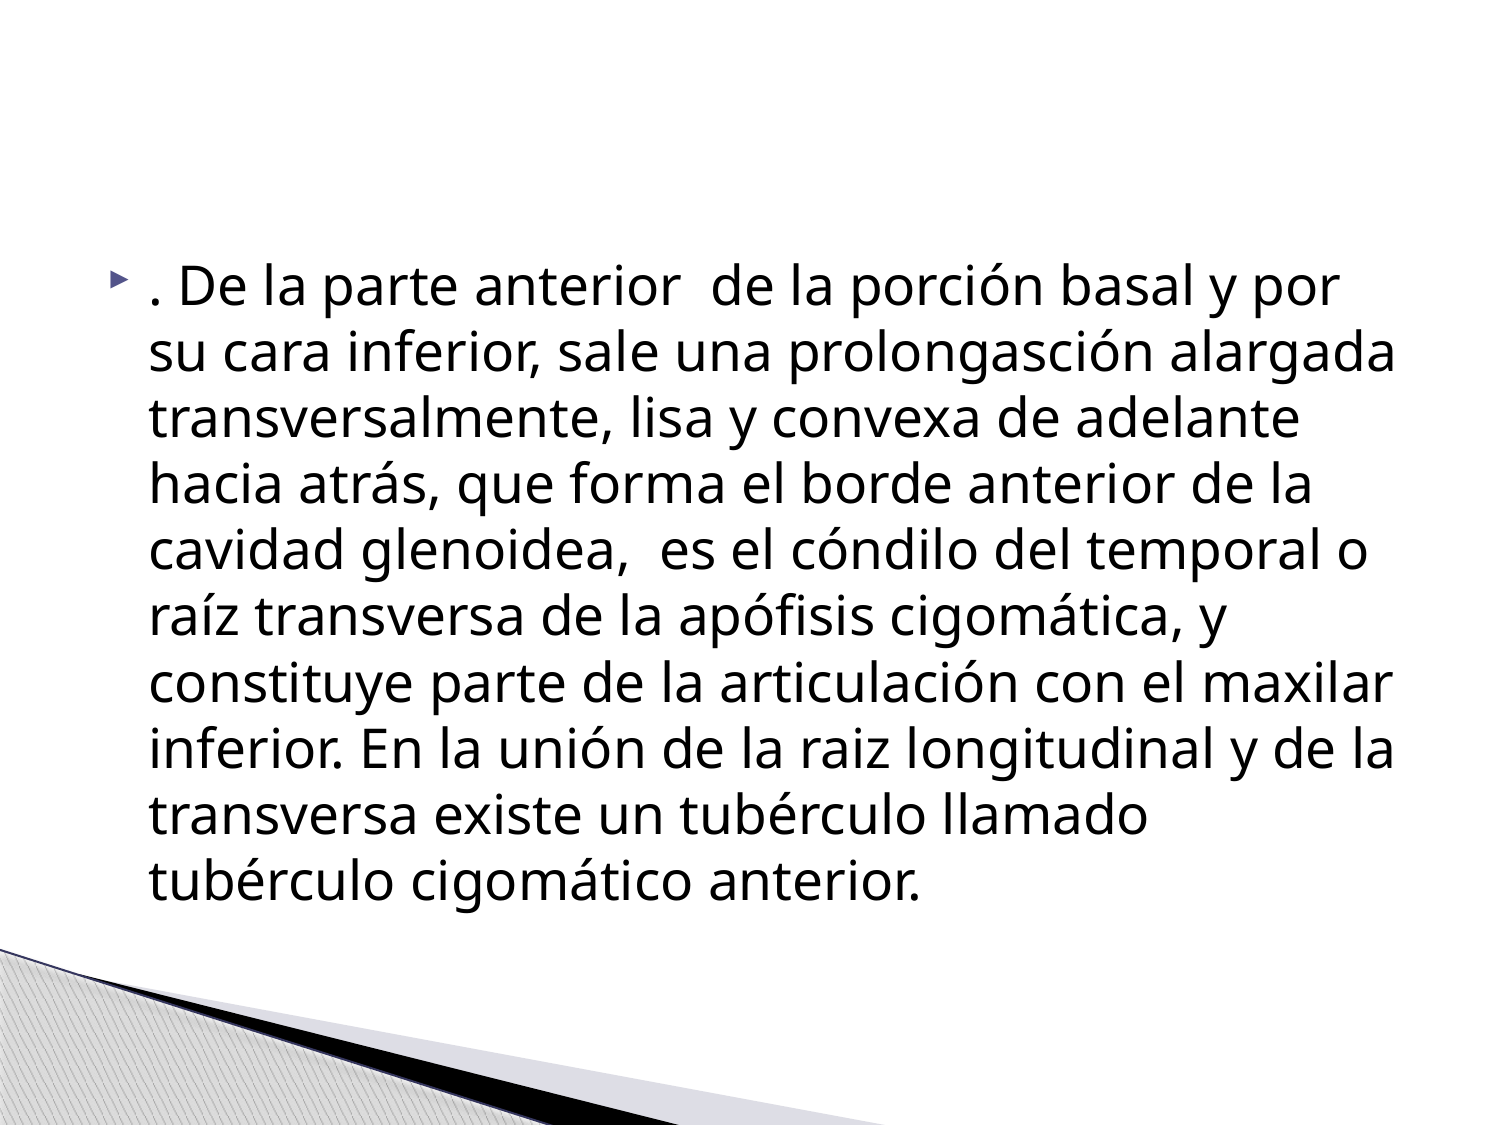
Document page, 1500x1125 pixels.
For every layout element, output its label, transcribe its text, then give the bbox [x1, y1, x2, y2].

list . De la parte anterior de la porción basal y por su cara inferior, sale una prolongasción alargada transversalmente, lisa y convexa de adelante hacia atrás, que forma el borde anterior de la cavidad glenoidea, es el cóndilo del temporal o raíz transversa de la apófisis cigomática, y constituye parte de la articulación con el maxilar inferior. En la unión de la raiz longitudinal y de la transversa existe un tubérculo llamado tubérculo cigomático anterior. [75, 243, 1425, 986]
